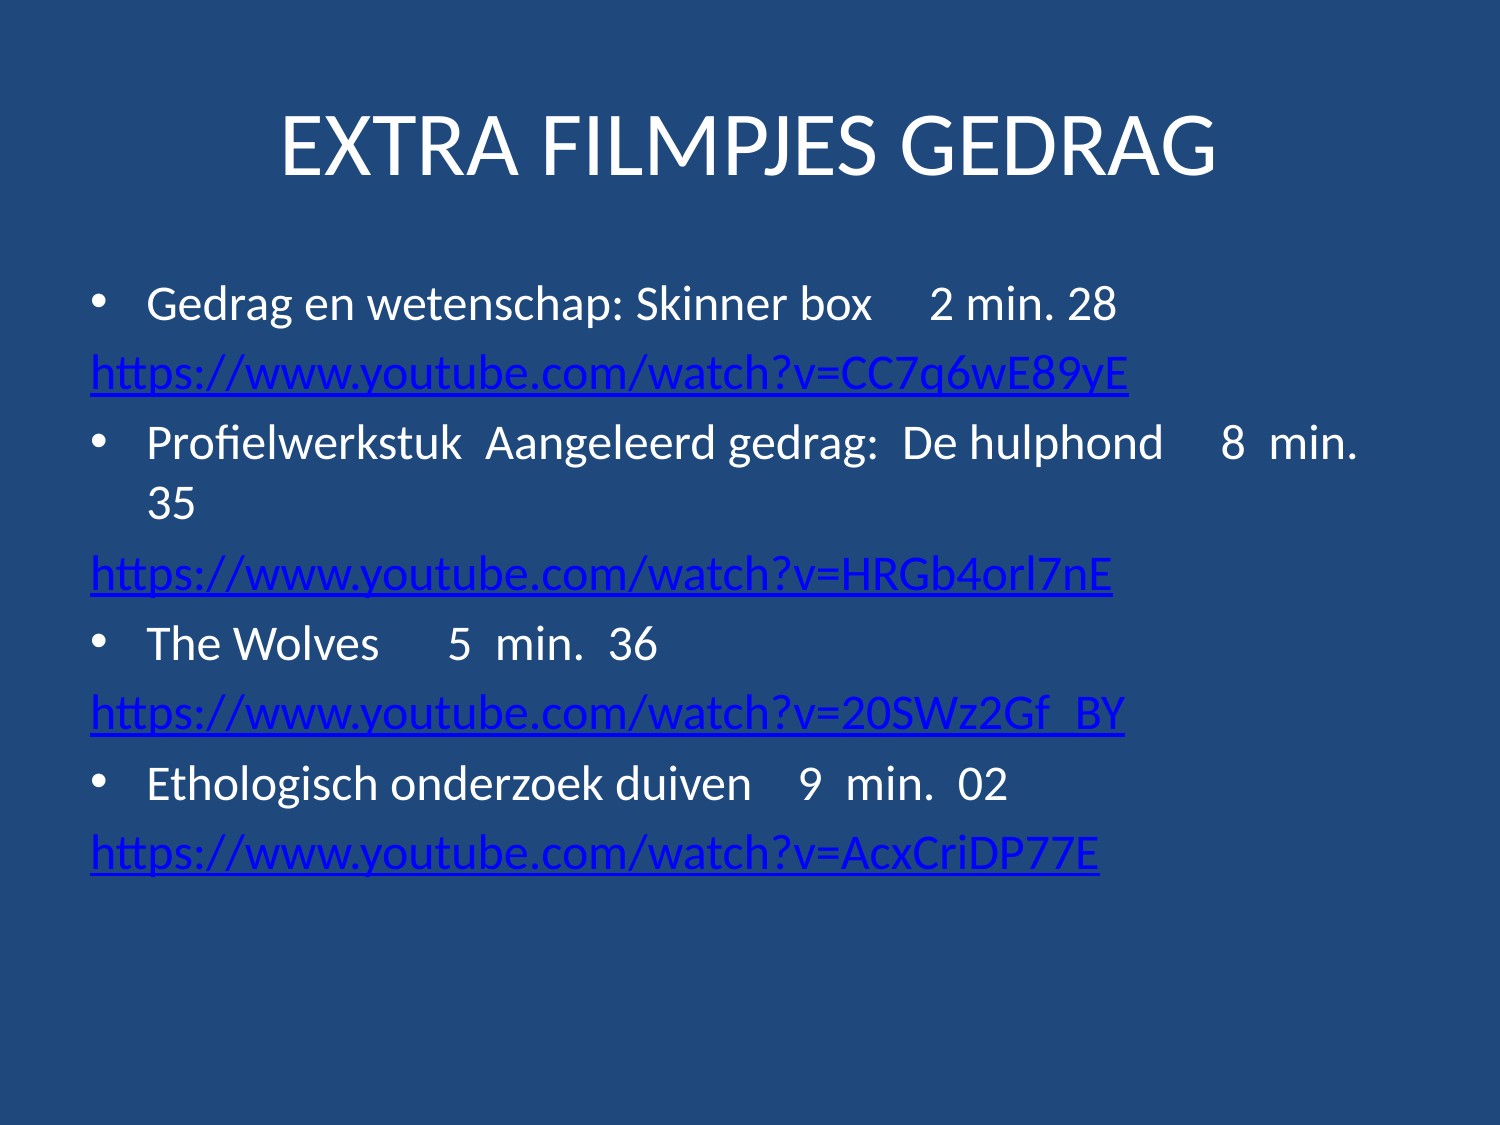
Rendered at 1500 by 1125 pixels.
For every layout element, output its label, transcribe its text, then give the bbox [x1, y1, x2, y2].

list Gedrag en wetenschap: Skinner box 2 min. 28 https://www.youtube.com/watch?v=CC7q6wE89yE Profielwerkstuk Aangeleerd gedrag: De hulphond 8 min. 35 https://www.youtube.com/watch?v=HRGb4orl7nE The Wolves 5 min. 36 https://www.youtube.com/watch?v=20SWz2Gf_BY Ethologisch onderzoek duiven 9 min. 02 https://www.youtube.com/watch?v=AcxCriDP77E [75, 262, 1425, 1005]
title EXTRA FILMPJES GEDRAG [75, 45, 1425, 233]
